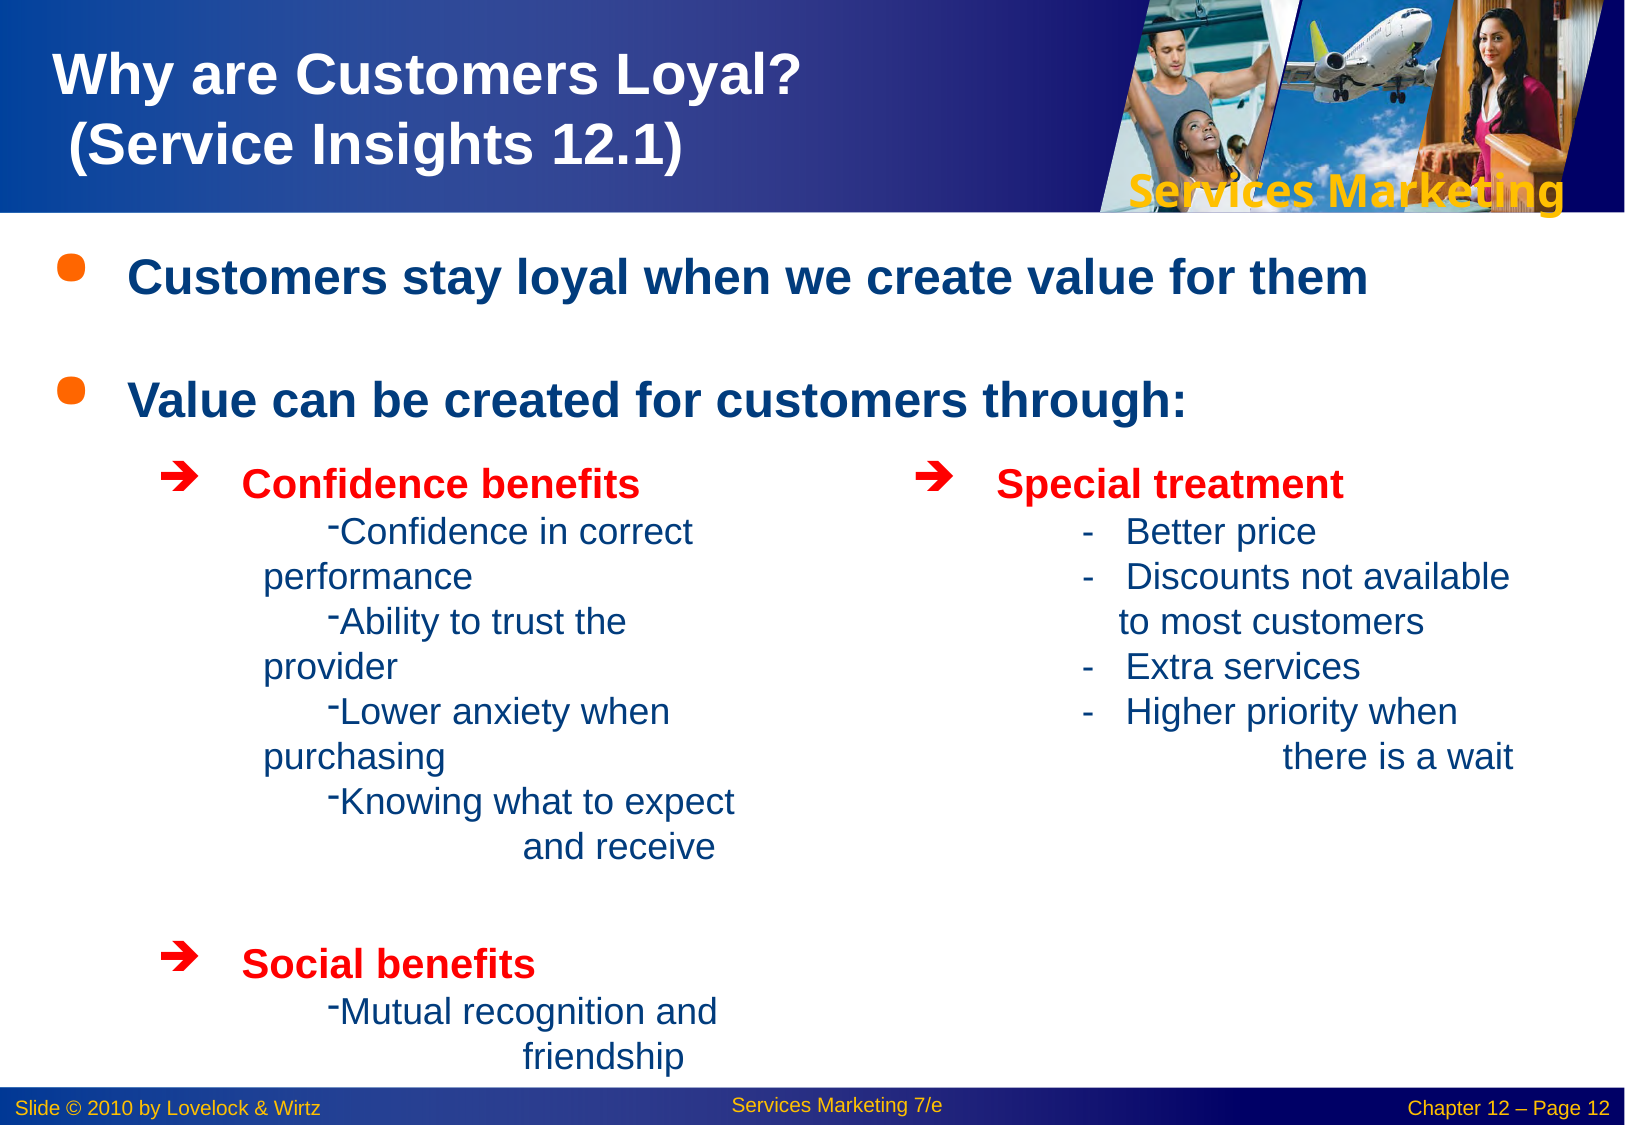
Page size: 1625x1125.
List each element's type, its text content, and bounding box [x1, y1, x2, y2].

picture [1546, 187, 1556, 202]
list Confidence benefits Confidence in correct performance Ability to trust the provider Lower anxiety when purchasing Knowing what to expect and receive Social benefits Mutual recognition and friendship Special treatment - Better price - Discounts not available to most customers - Extra services - Higher priority when there is a wait [49, 477, 1588, 1051]
title Why are Customers Loyal? (Service Insights 12.1) [36, 37, 1088, 176]
text_box Customers stay loyal when we create value for them Value can be created for customers through: [37, 237, 1625, 477]
picture [1162, 186, 1172, 192]
picture [1100, 0, 1604, 213]
